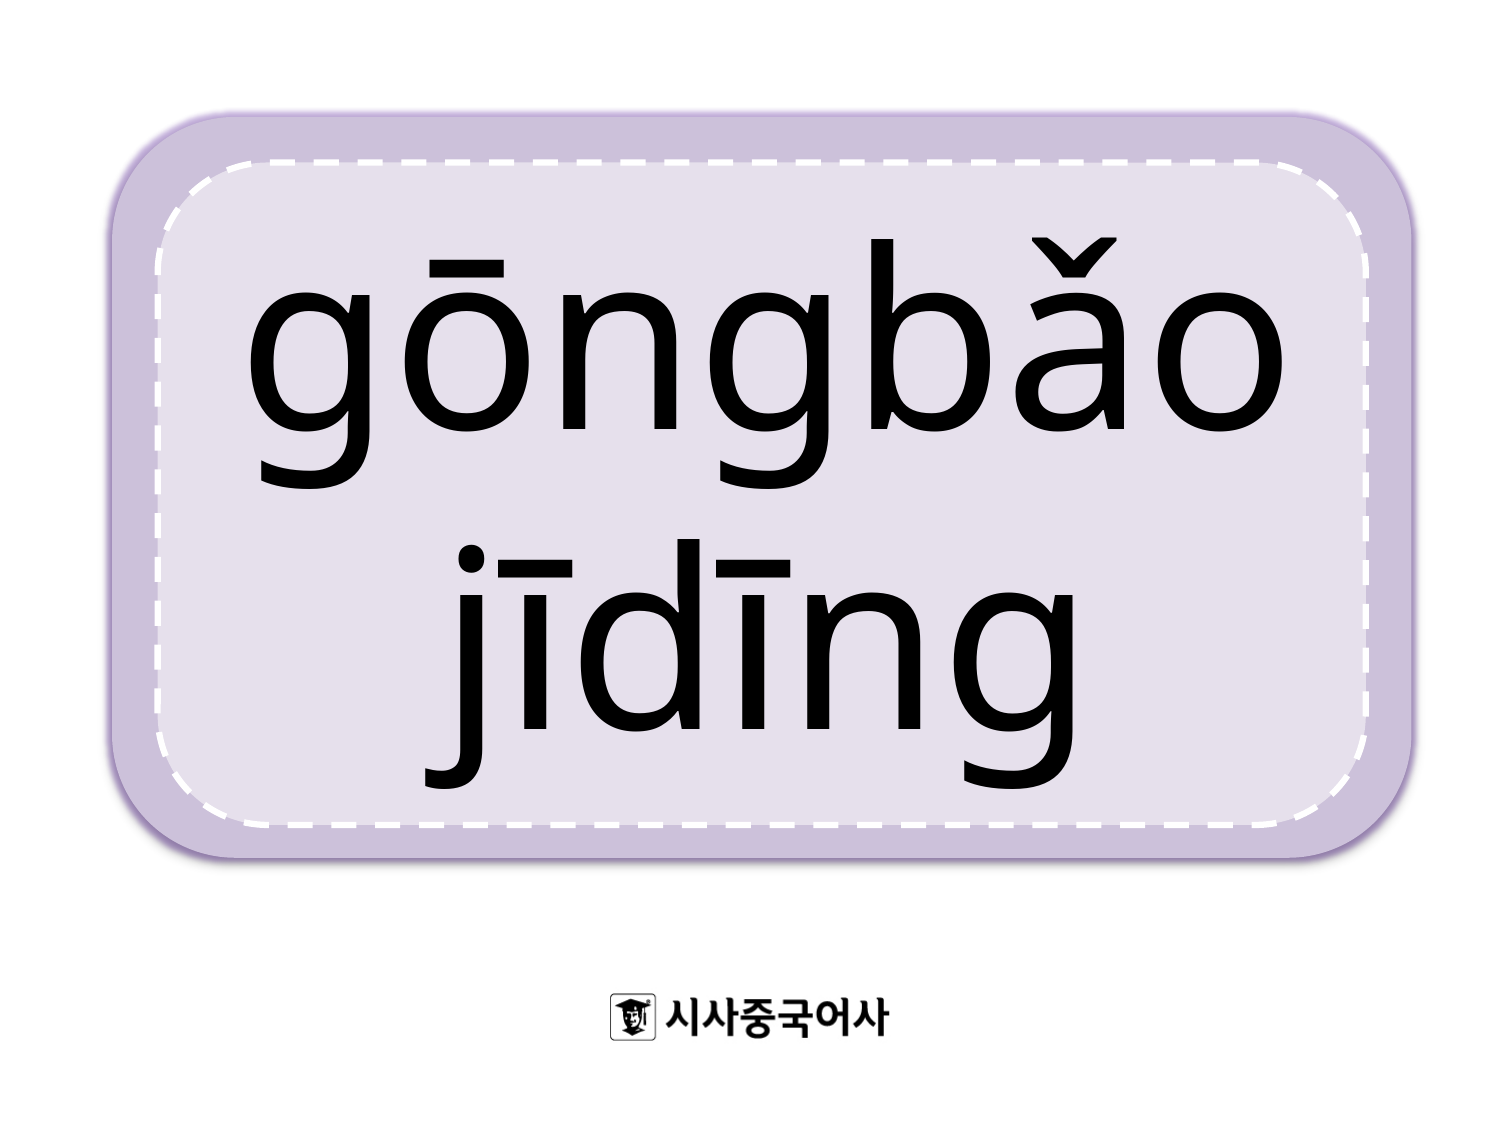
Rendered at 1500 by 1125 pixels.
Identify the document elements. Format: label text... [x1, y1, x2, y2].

picture [602, 987, 898, 1047]
text_box gōngbǎo jīdīng [162, 148, 1371, 811]
